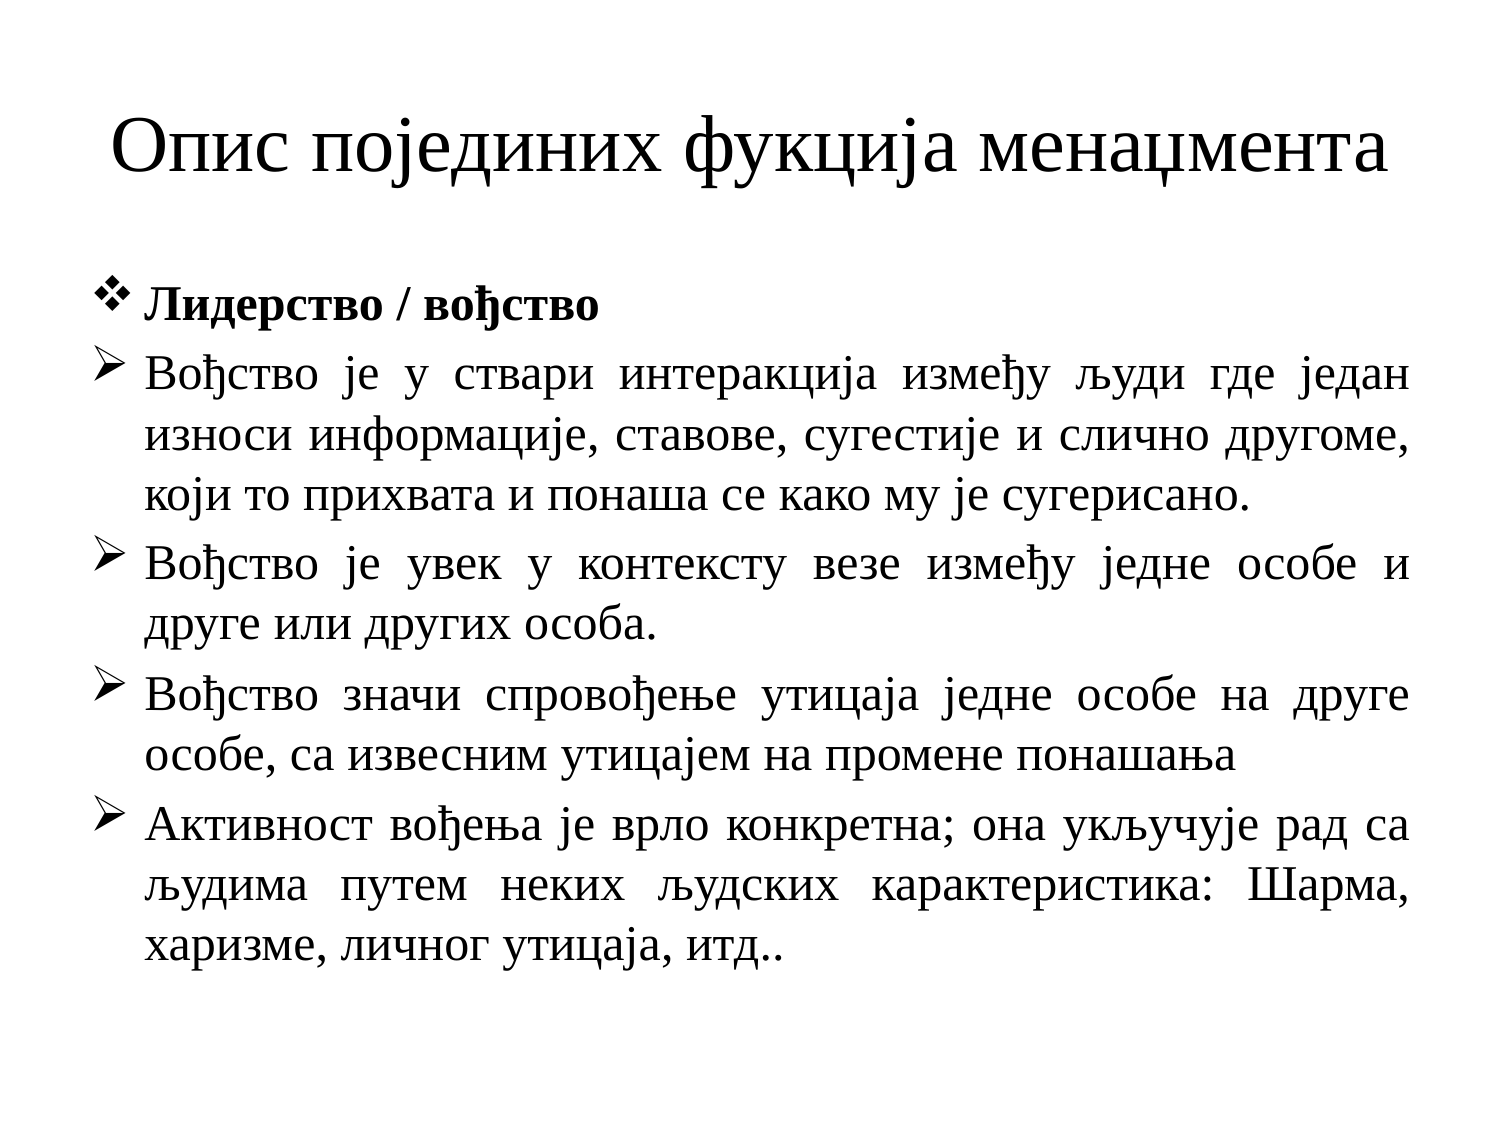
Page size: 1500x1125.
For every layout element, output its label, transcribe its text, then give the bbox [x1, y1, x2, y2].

list Лидерство / вођство Вођство је у ствари интеракција између људи где један износи информације, ставове, сугестије и слично другоме, који то прихвата и понаша се како му је сугерисано. Вођство је увек у контексту везе између једне особе и друге или других особа. Вођство значи спровођење утицаја једне особе на друге особе, са извесним утицајем на промене понашања Активност вођења је врло конкретна; она укључује рад са људима путем неких људских карактеристика: Шарма, харизме, личног утицаја, итд.. [75, 262, 1425, 1005]
title Опис појединих фукција менаџмента [75, 45, 1425, 233]
